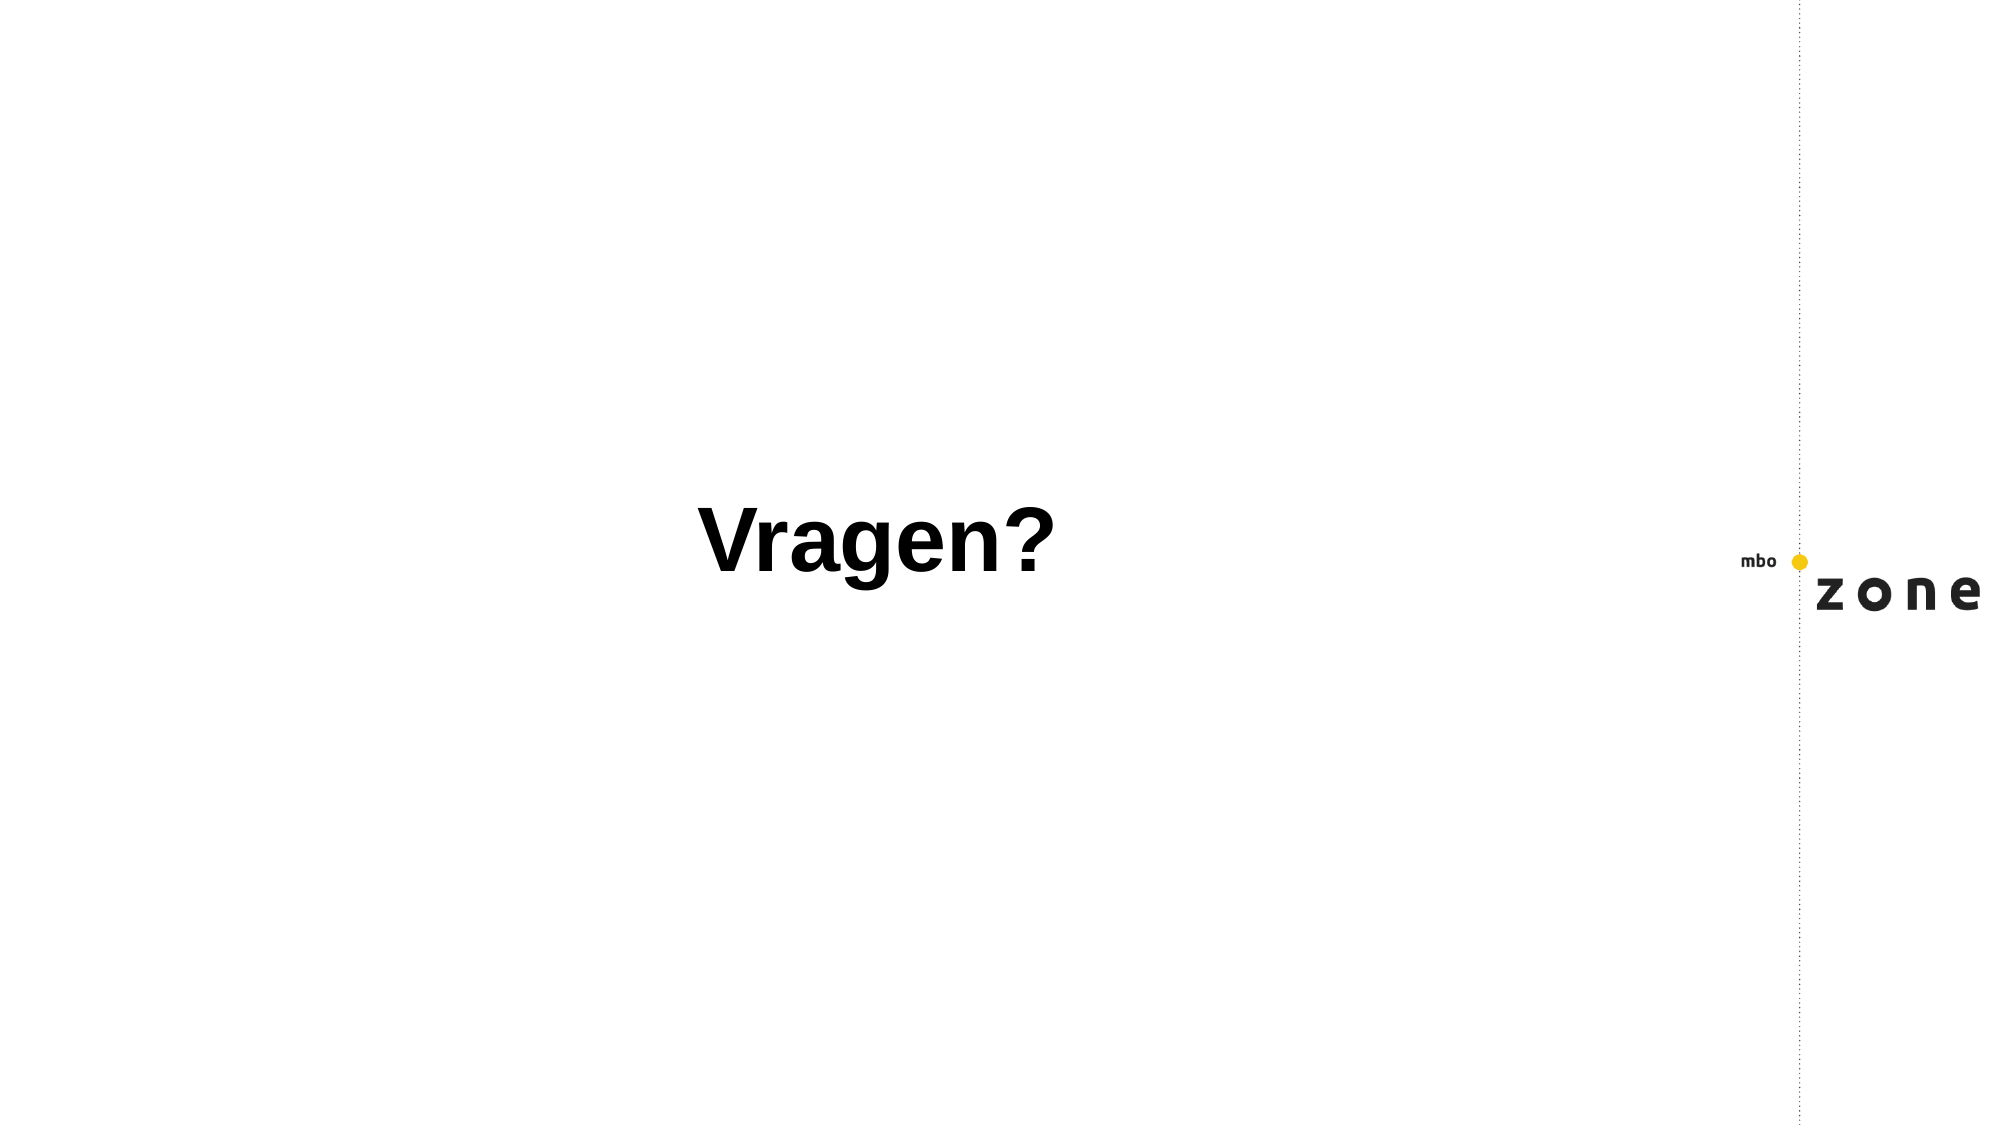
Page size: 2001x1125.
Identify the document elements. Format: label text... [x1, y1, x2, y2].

title Vragen? [697, 491, 1100, 610]
picture [1596, 0, 2001, 1125]
